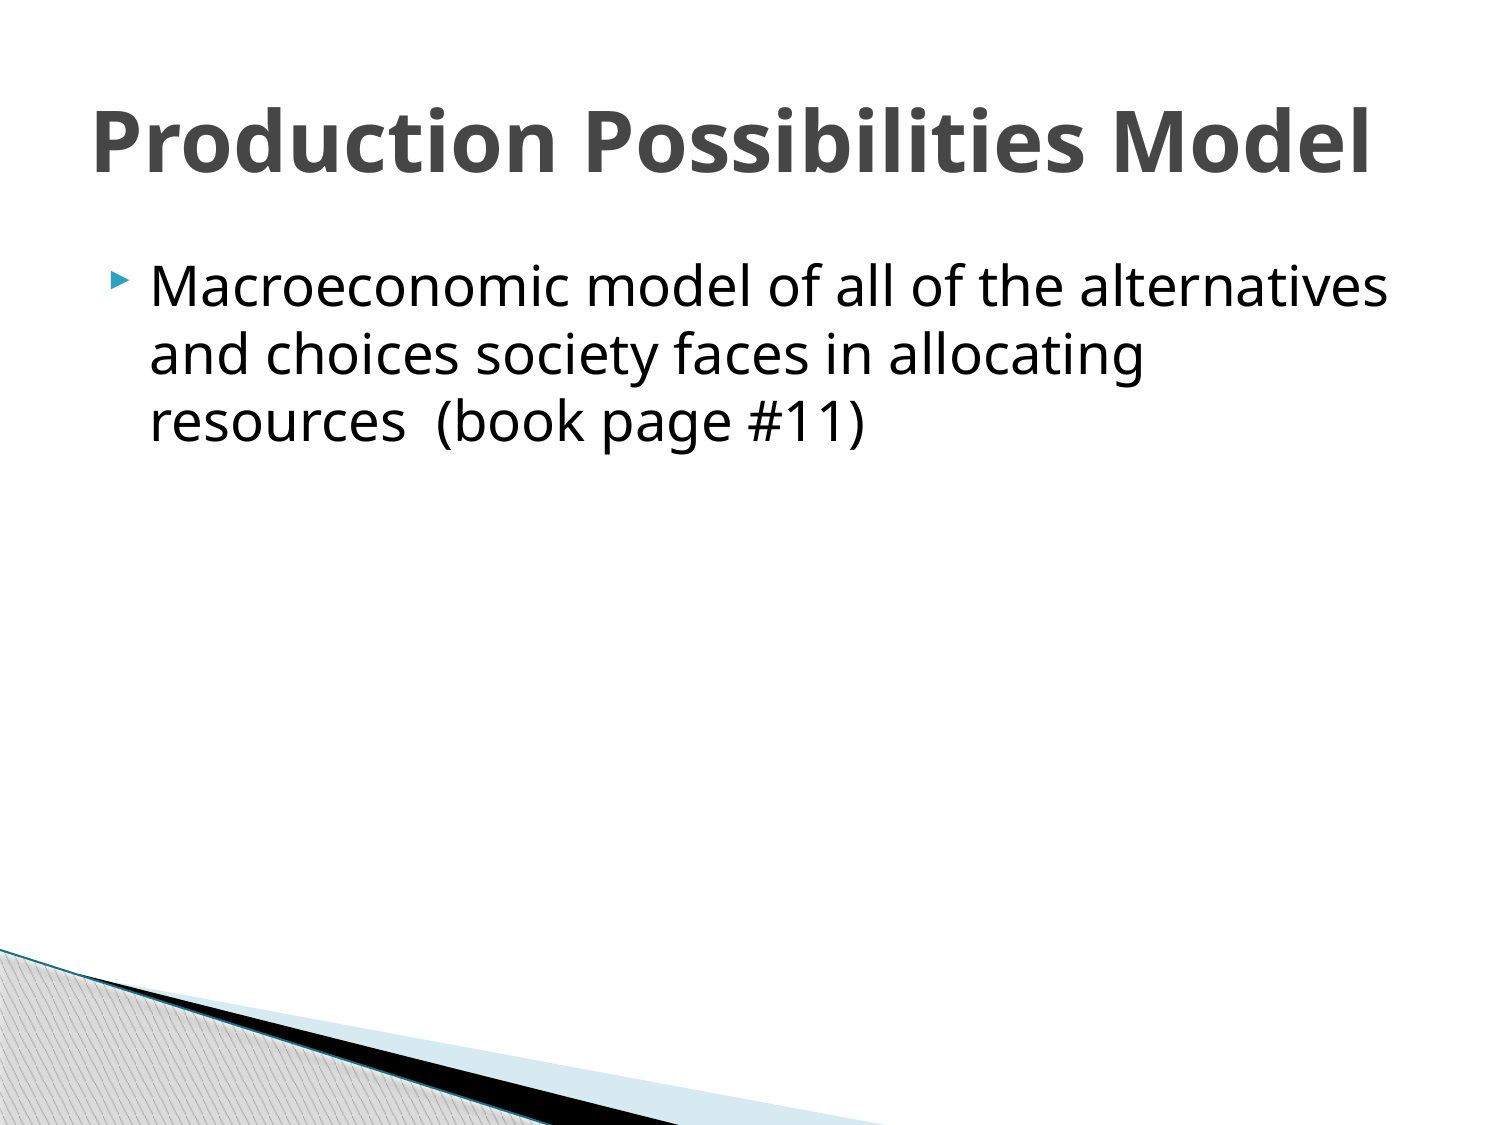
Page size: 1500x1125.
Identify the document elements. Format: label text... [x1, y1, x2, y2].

title Production Possibilities Model [75, 45, 1425, 233]
list Macroeconomic model of all of the alternatives and choices society faces in allocating resources (book page #11) [75, 243, 1425, 986]
